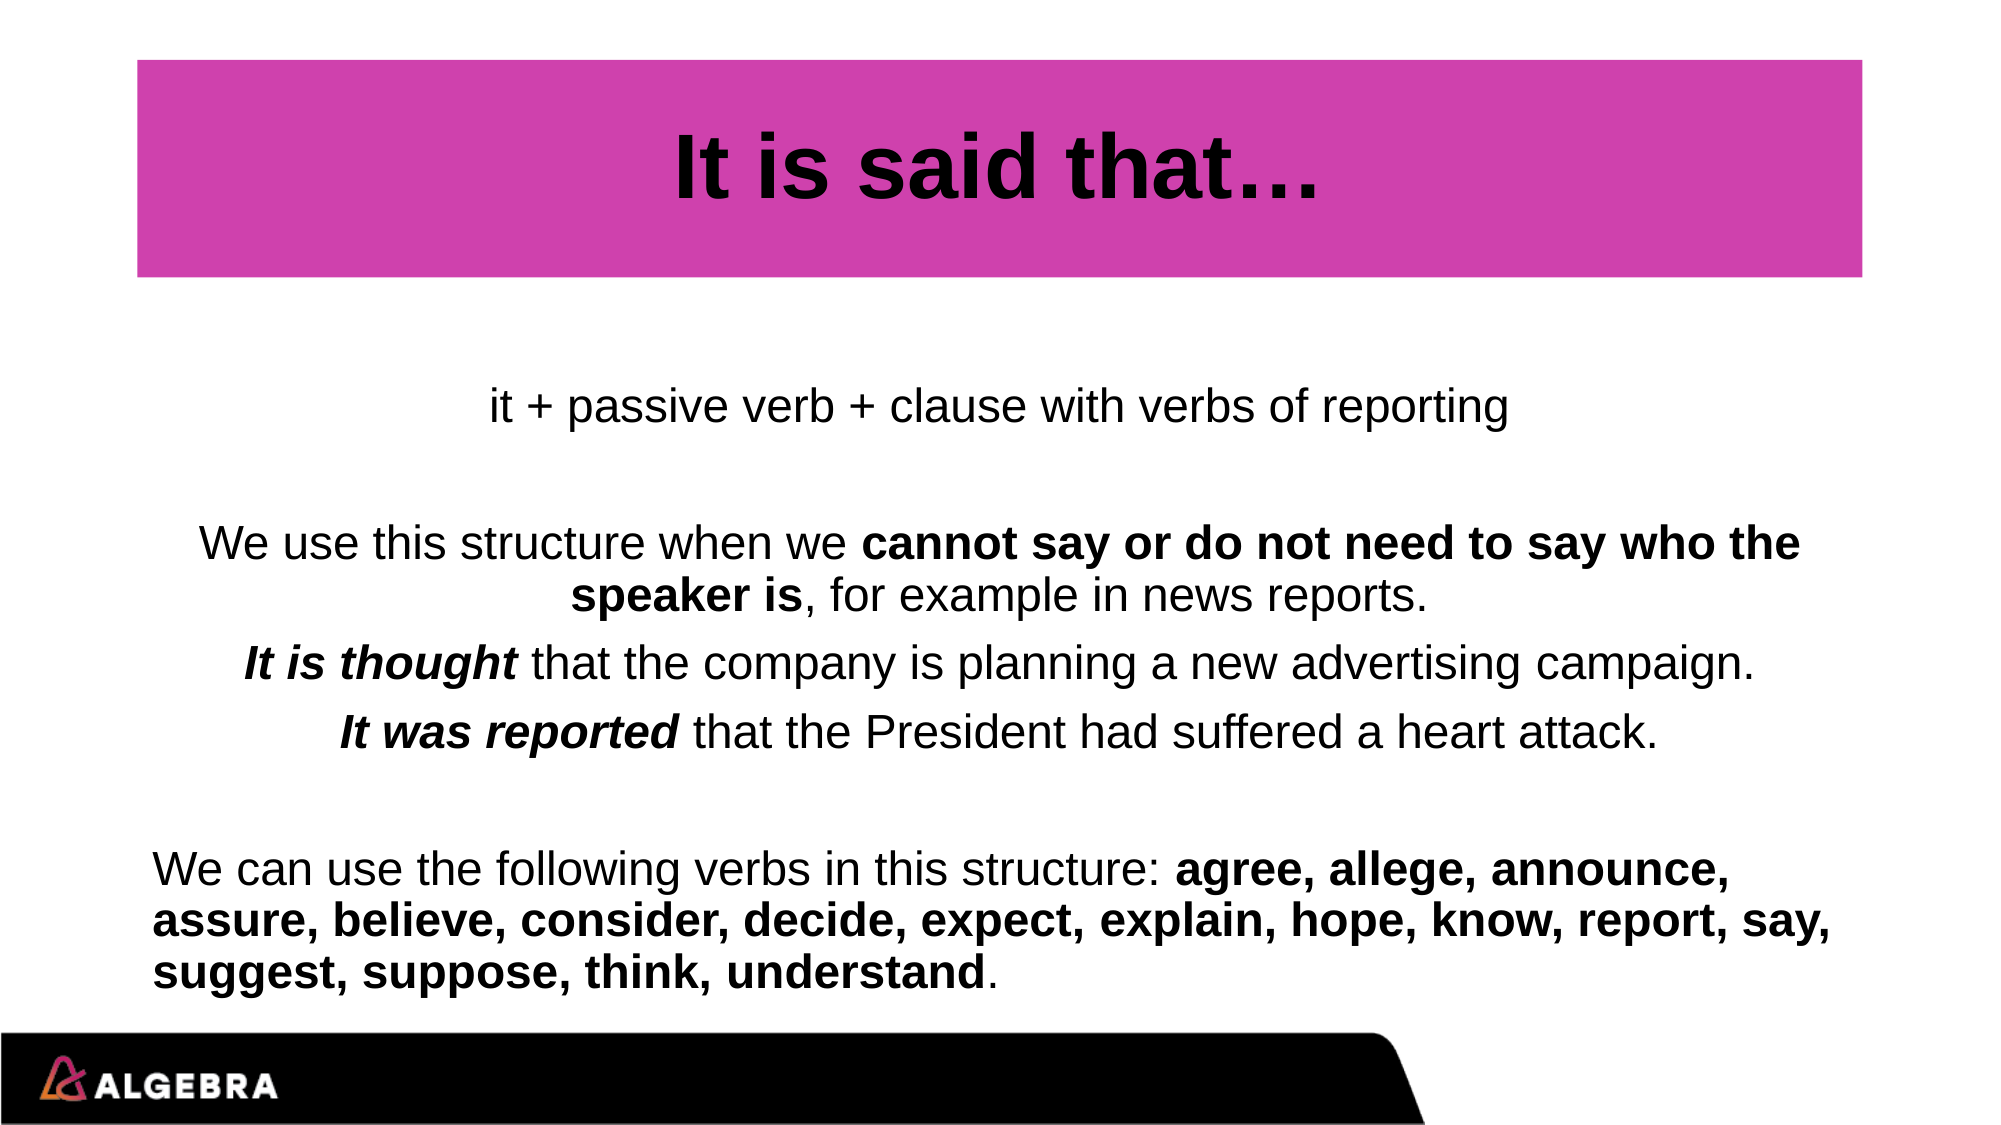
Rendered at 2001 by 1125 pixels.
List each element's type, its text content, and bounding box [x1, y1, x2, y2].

picture [0, 1032, 1425, 1125]
title It is said that… [137, 59, 1863, 278]
list it + passive verb + clause with verbs of reporting We use this structure when we cannot say or do not need to say who the speaker is, for example in news reports. It is thought that the company is planning a new advertising campaign. It was reported that the President had suffered a heart attack. We can use the following verbs in this structure: agree, allege, announce, assure, believe, consider, decide, expect, explain, hope, know, report, say, suggest, suppose, think, understand. [137, 299, 1863, 1014]
